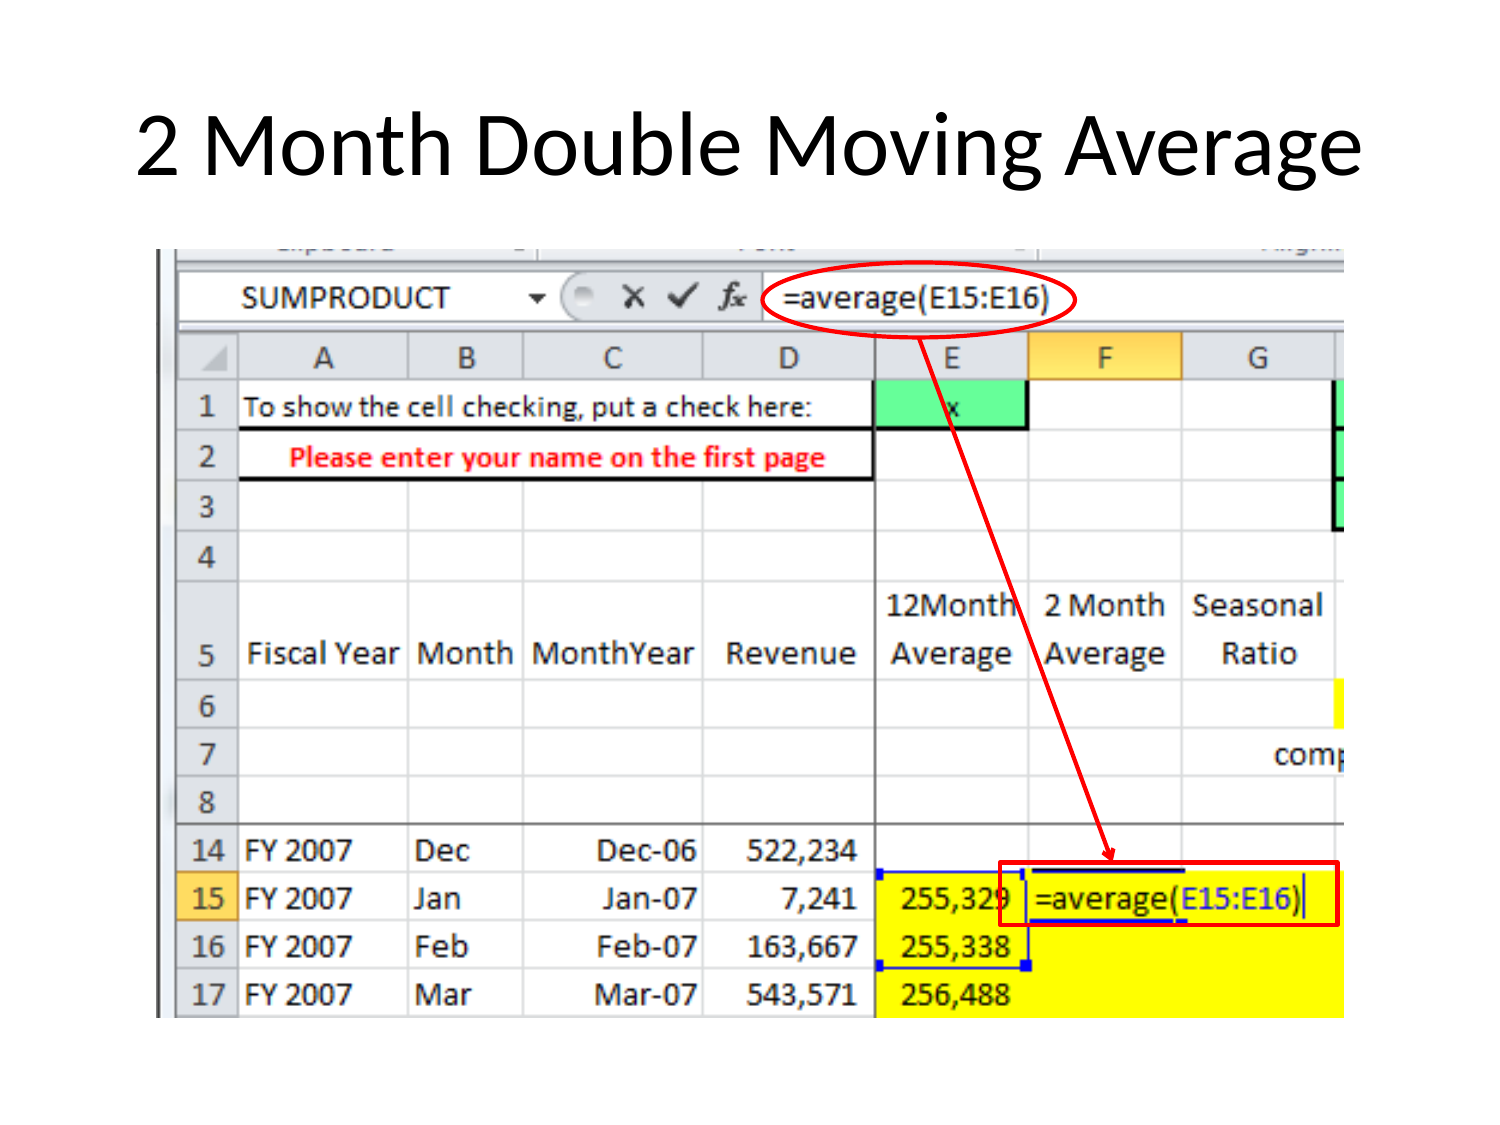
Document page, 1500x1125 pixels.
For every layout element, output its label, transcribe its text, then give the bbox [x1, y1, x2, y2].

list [155, 249, 1344, 1018]
title 2 Month Double Moving Average [75, 45, 1425, 233]
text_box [918, 337, 1113, 863]
